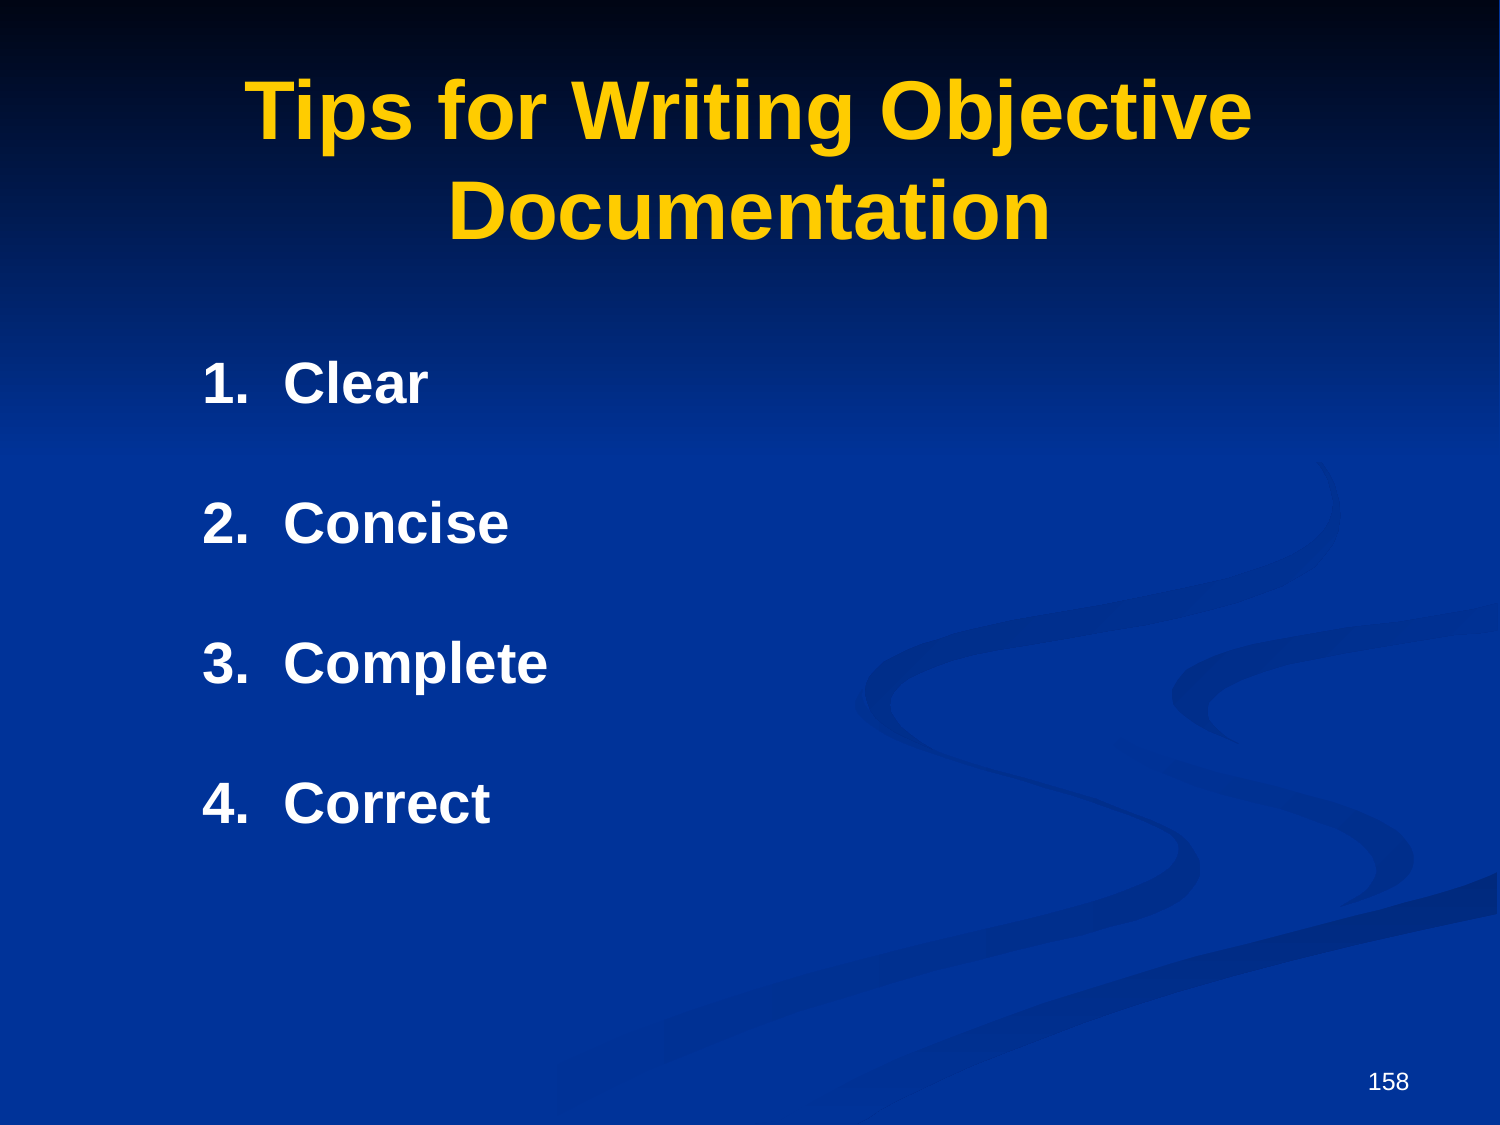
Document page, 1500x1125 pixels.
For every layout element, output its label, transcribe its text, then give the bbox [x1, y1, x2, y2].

title Tips for Writing Objective Documentation [74, 62, 1426, 251]
list 1. Clear 2. Concise 3. Complete 4. Correct [87, 337, 1438, 1125]
